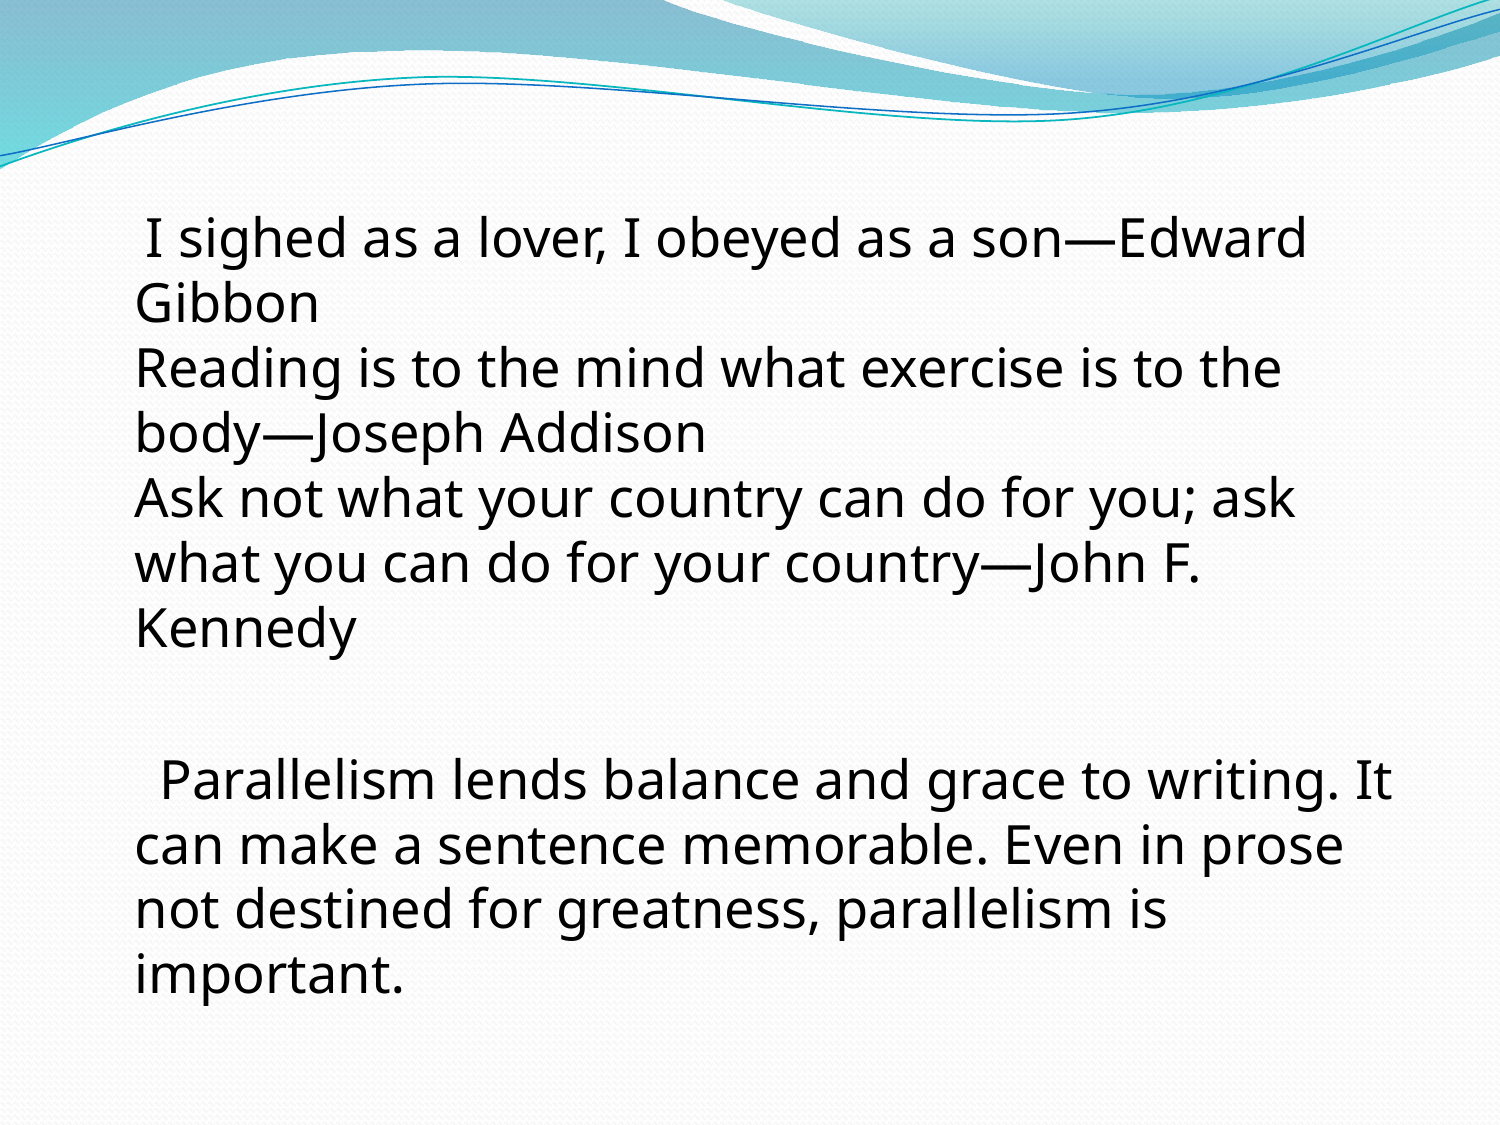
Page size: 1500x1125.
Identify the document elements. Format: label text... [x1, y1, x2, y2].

list I sighed as a lover, I obeyed as a son—Edward Gibbon Reading is to the mind what exercise is to the body—Joseph Addison Ask not what your country can do for you; ask what you can do for your country—John F. Kennedy Parallelism lends balance and grace to writing. It can make a sentence memorable. Even in prose not destined for greatness, parallelism is important. [75, 196, 1425, 1012]
